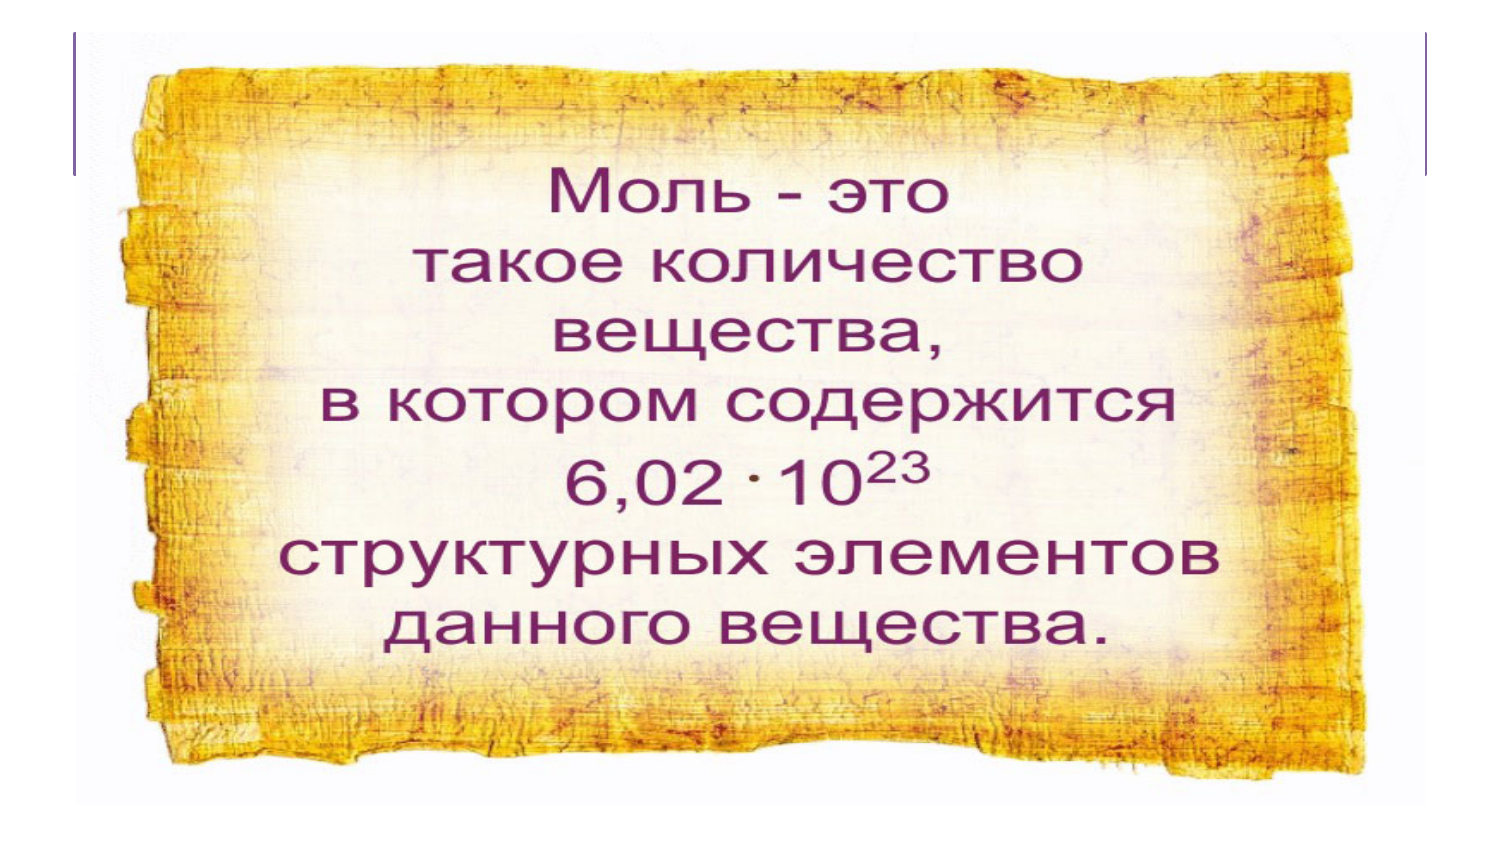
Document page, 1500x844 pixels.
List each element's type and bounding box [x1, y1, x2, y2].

picture [76, 31, 1425, 805]
